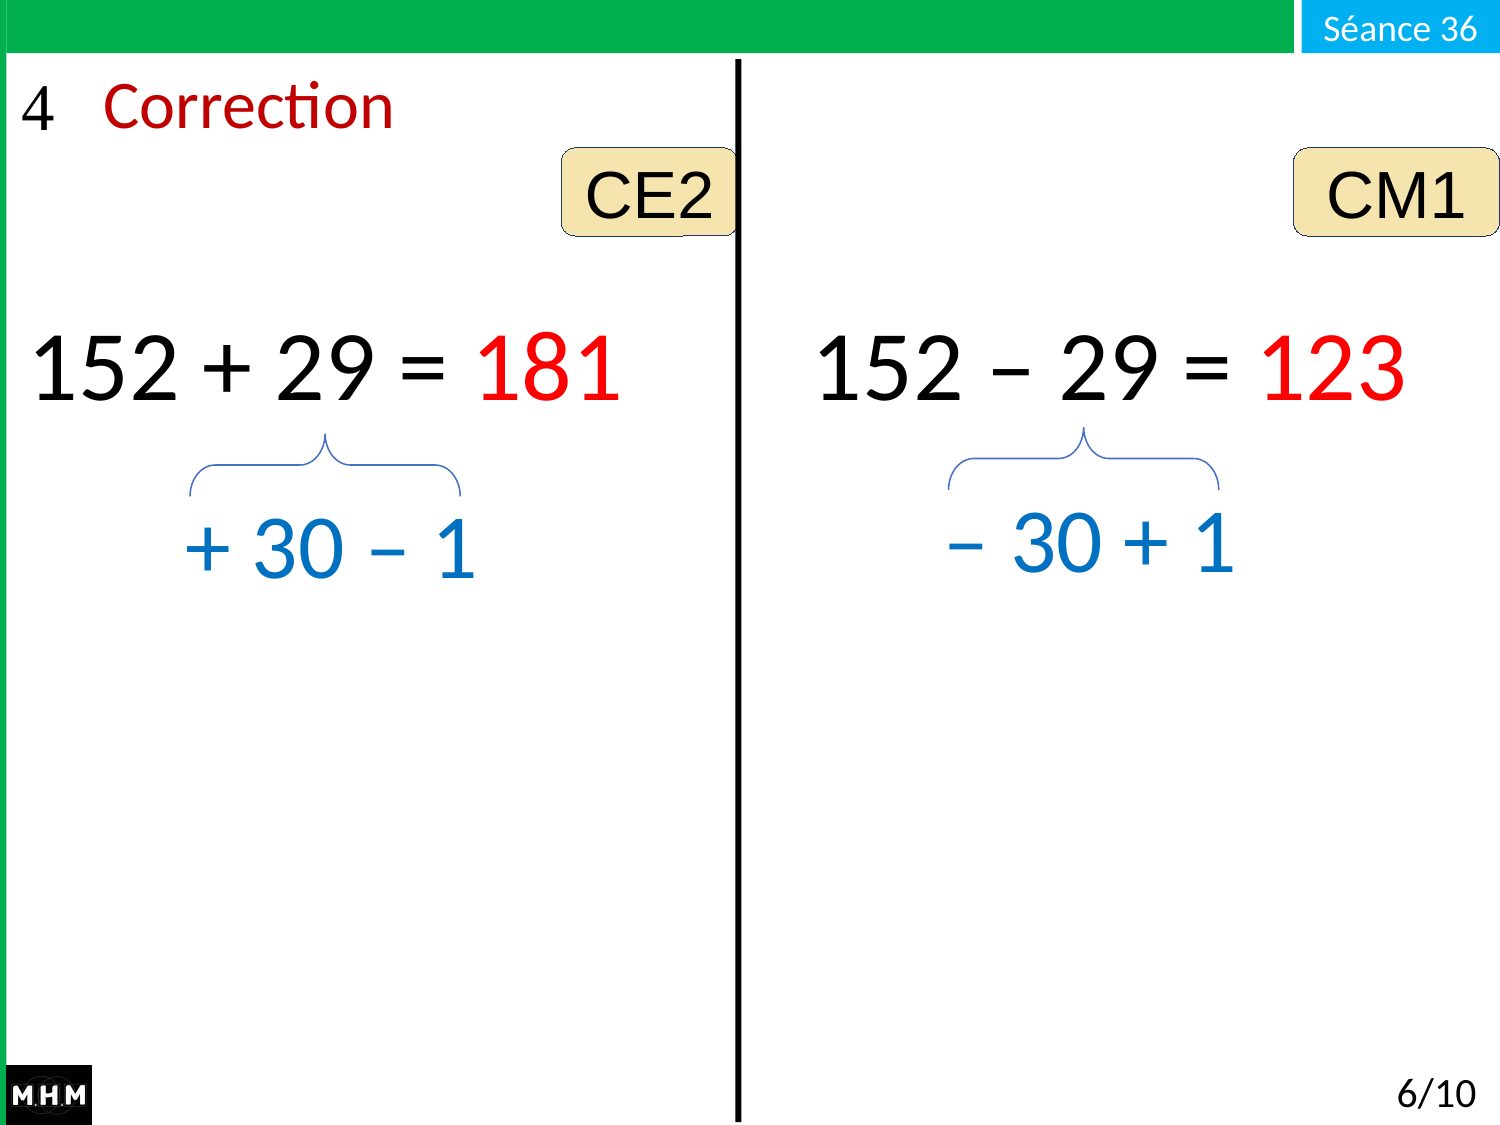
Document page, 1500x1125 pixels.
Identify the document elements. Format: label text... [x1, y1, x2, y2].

text_box 152 – 29 = 123 [797, 292, 1498, 428]
text_box [947, 428, 1220, 490]
text_box – 30 + 1 [929, 473, 1309, 598]
text_box 152 + 29 = 181 [13, 292, 725, 428]
text_box CM1 [1293, 147, 1500, 237]
text_box + 30 – 1 [170, 479, 550, 605]
picture [6, 1065, 92, 1125]
text_box [189, 433, 461, 497]
list 6/10 [1373, 1064, 1500, 1125]
text_box Correction [88, 62, 632, 152]
text_box CE2 [561, 147, 738, 237]
